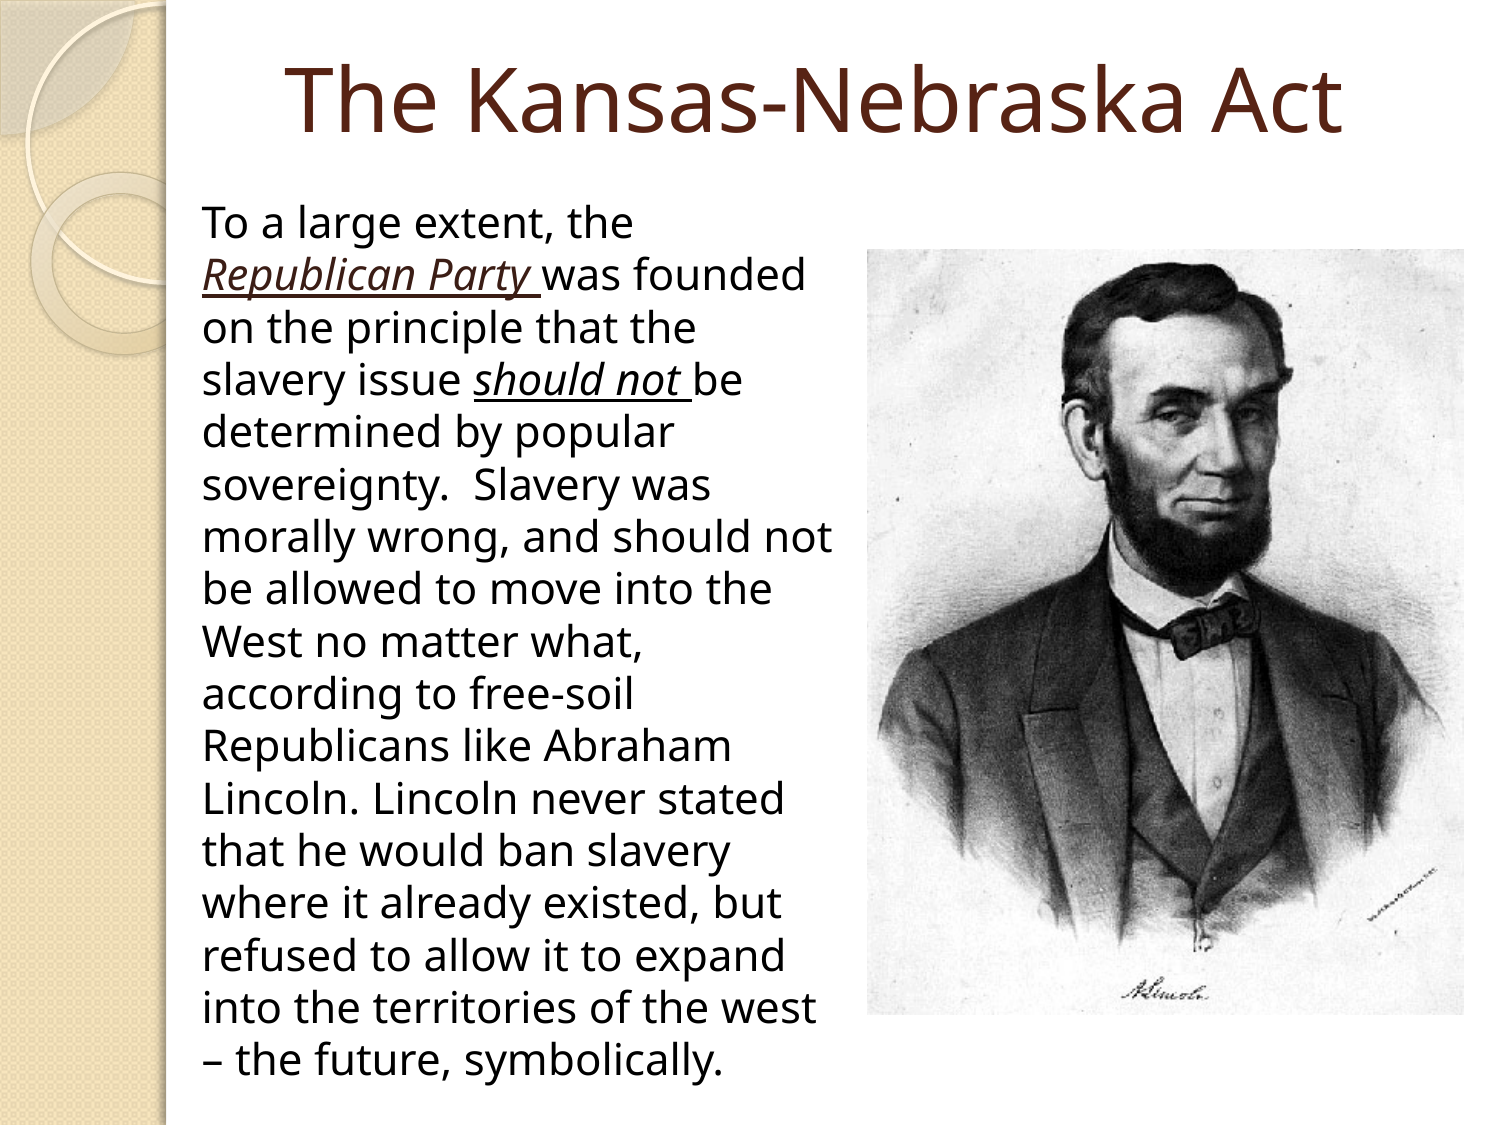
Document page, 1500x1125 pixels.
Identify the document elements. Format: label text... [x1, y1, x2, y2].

list To a large extent, the Republican Party was founded on the principle that the slavery issue should not be determined by popular sovereignty. Slavery was morally wrong, and should not be allowed to move into the West no matter what, according to free-soil Republicans like Abraham Lincoln. Lincoln never stated that he would ban slavery where it already existed, but refused to allow it to expand into the territories of the west – the future, symbolically. [174, 187, 863, 1100]
title The Kansas-Nebraska Act [270, 24, 1500, 168]
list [867, 249, 1464, 1016]
